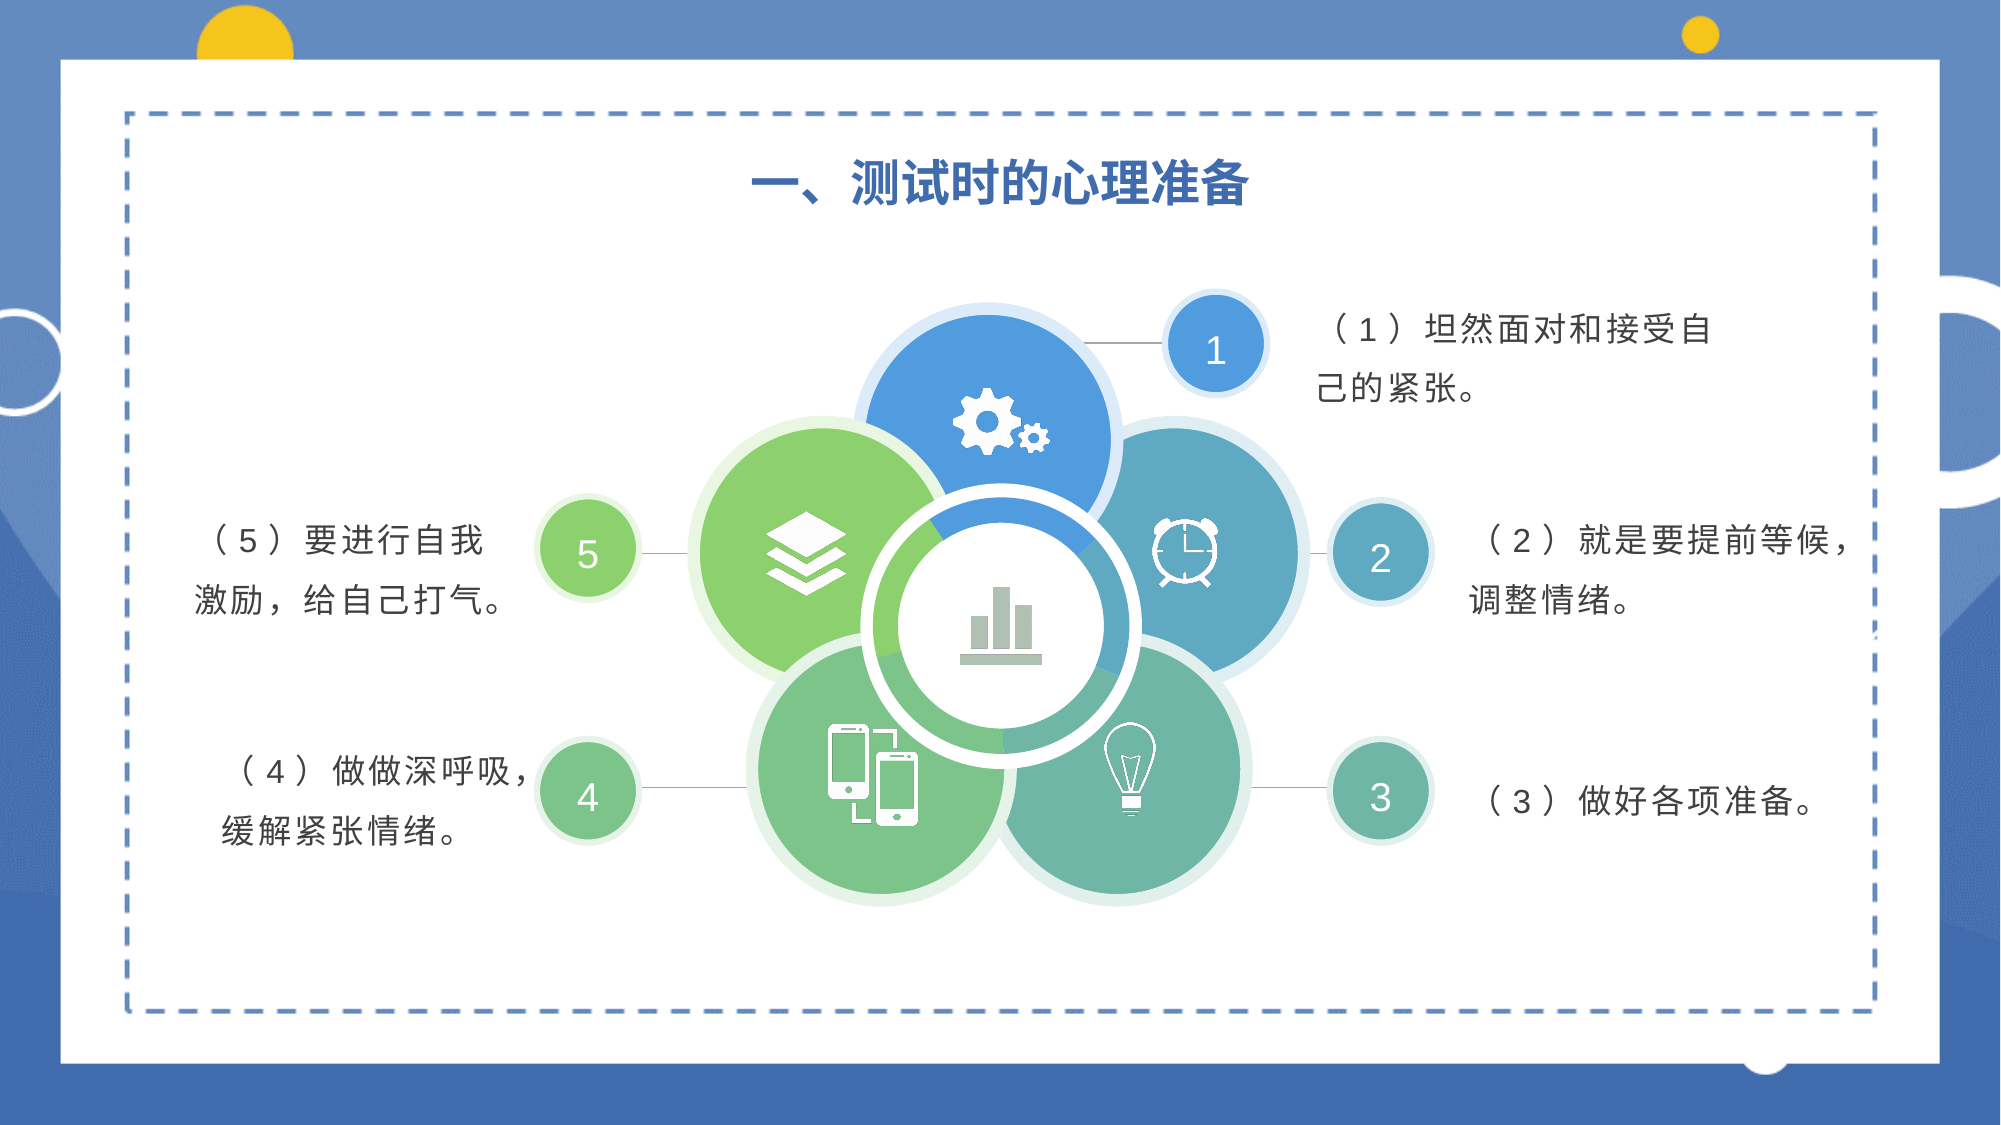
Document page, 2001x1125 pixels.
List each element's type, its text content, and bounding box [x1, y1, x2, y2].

text_box （1）坦然面对和接受自己的紧张。 [1299, 243, 1750, 453]
text_box （4）做做深呼吸，缓解紧张情绪。 [207, 685, 531, 895]
text_box [1075, 537, 1131, 678]
text_box [930, 496, 1096, 556]
text_box [693, 422, 945, 680]
text_box [899, 524, 1102, 727]
text_box 2 [1329, 500, 1432, 604]
text_box （2）就是要提前等候，调整情绪。 [1453, 455, 1857, 664]
text_box （3）做好各项准备。 [1453, 685, 1857, 895]
text_box [859, 308, 1118, 527]
text_box [1001, 667, 1120, 755]
text_box [1086, 422, 1305, 679]
text_box 一、测试时的心理准备 [735, 144, 1265, 220]
text_box 4 [536, 739, 640, 843]
text_box （5）要进行自我激励，给自己打气。 [179, 455, 531, 664]
text_box [999, 638, 1247, 901]
text_box 3 [1329, 788, 1432, 843]
picture [0, 0, 2001, 1125]
text_box [871, 517, 945, 659]
text_box [876, 653, 1002, 755]
text_box 5 [536, 496, 640, 600]
text_box [751, 638, 1011, 901]
text_box 3 [1329, 739, 1432, 787]
text_box 1 [1164, 291, 1268, 396]
